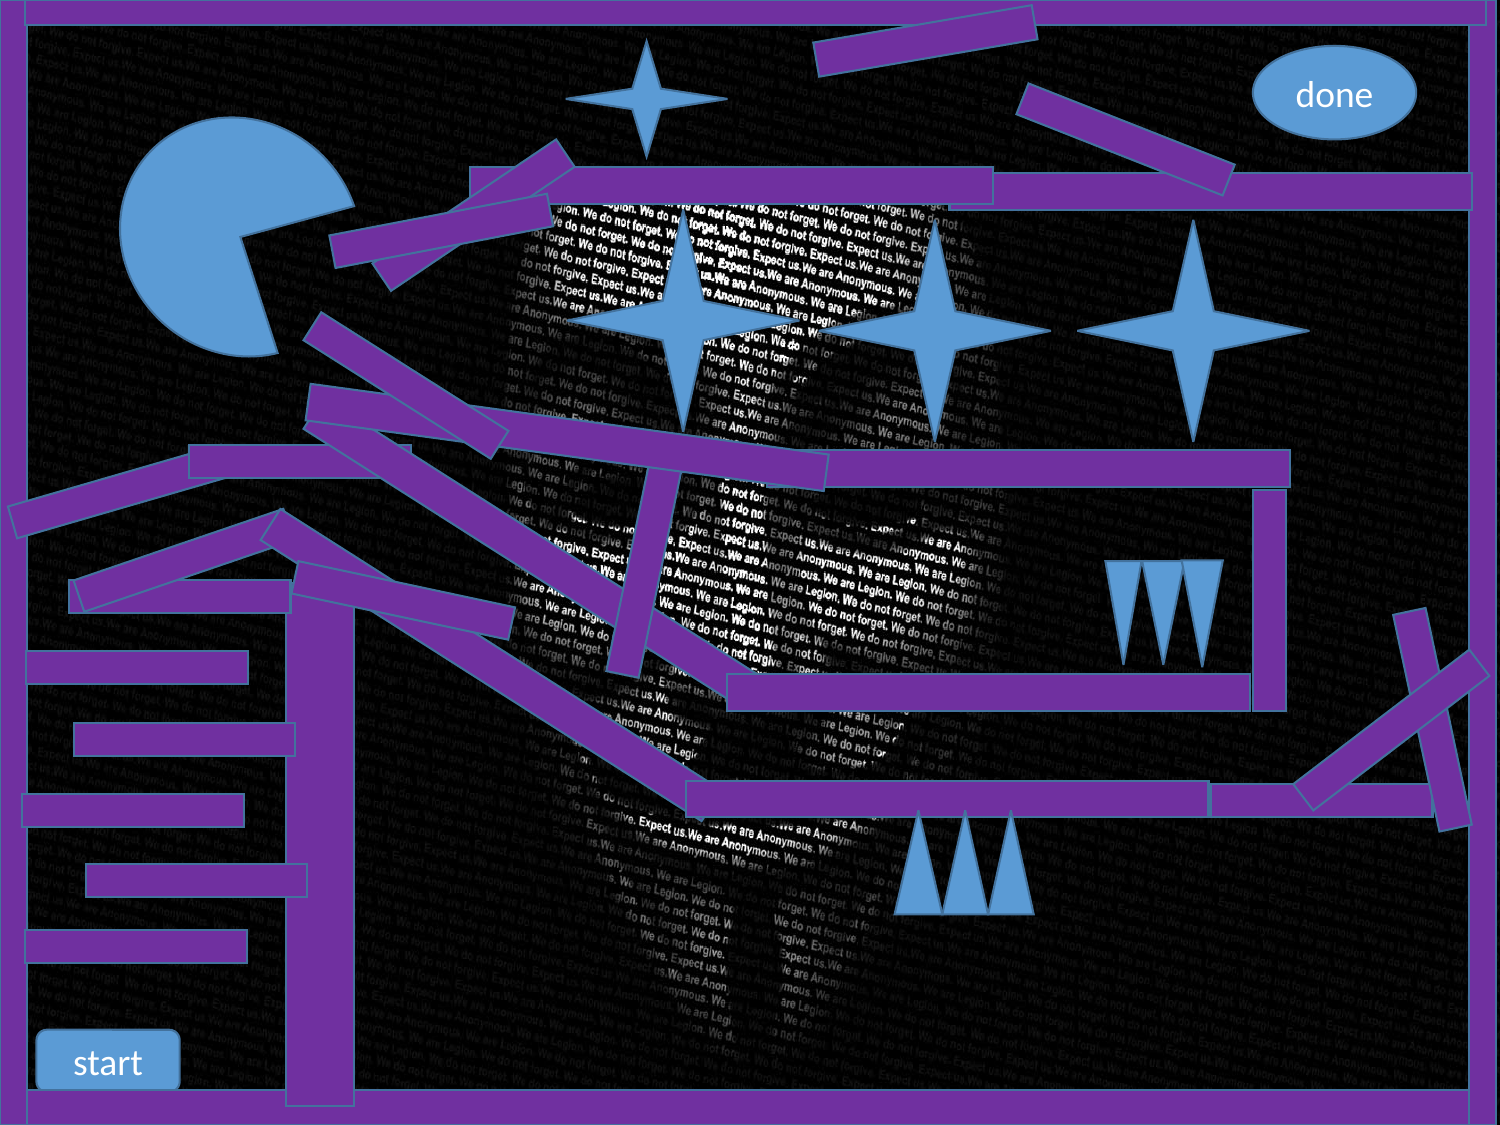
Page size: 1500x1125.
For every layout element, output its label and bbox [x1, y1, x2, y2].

picture [0, 0, 1500, 1125]
text_box [894, 810, 1034, 915]
text_box [1105, 560, 1223, 668]
